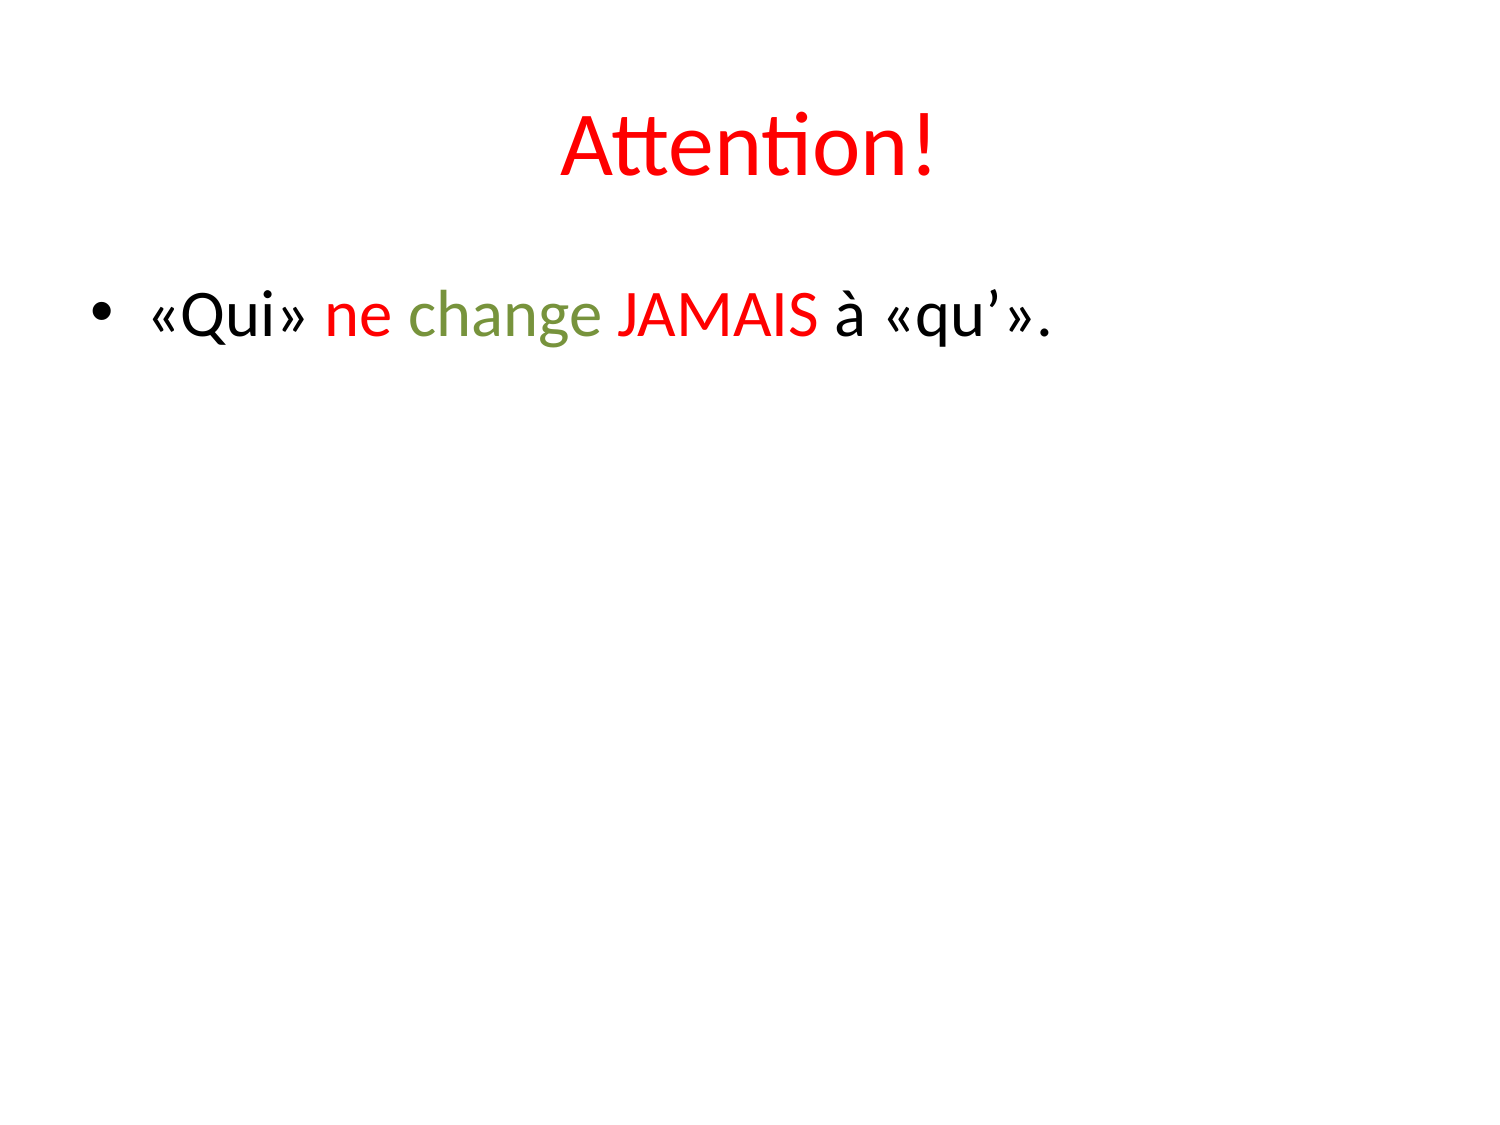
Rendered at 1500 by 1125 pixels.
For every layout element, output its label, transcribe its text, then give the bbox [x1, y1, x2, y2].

list «Qui» ne change JAMAIS à «qu’». [75, 262, 1425, 1005]
title Attention! [75, 45, 1425, 233]
